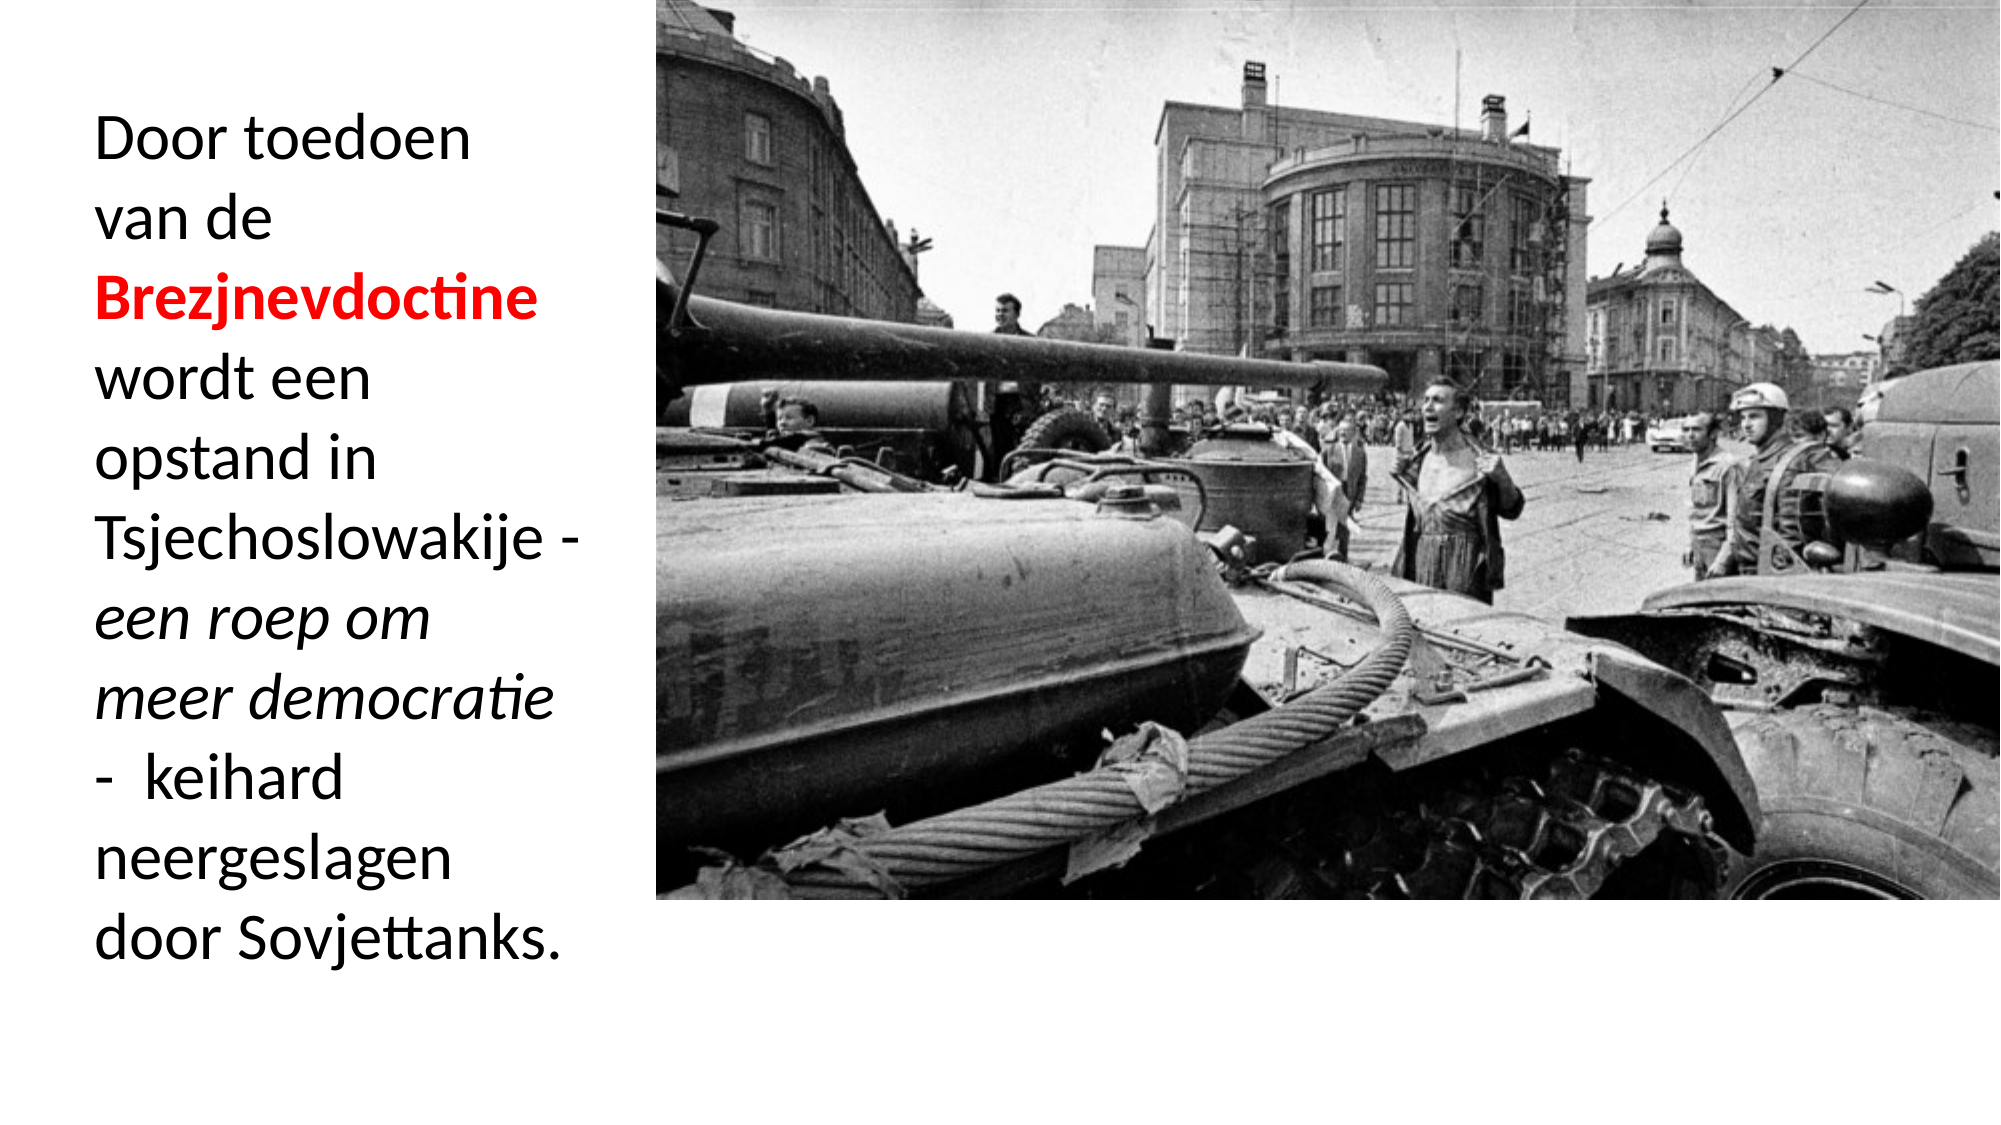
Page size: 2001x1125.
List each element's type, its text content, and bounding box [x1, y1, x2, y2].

text_box Door toedoen van de Brezjnevdoctine wordt een opstand in Tsjechoslowakije - een roep om meer democratie - keihard neergeslagen door Sovjettanks. [79, 85, 598, 980]
picture [656, 0, 2000, 900]
